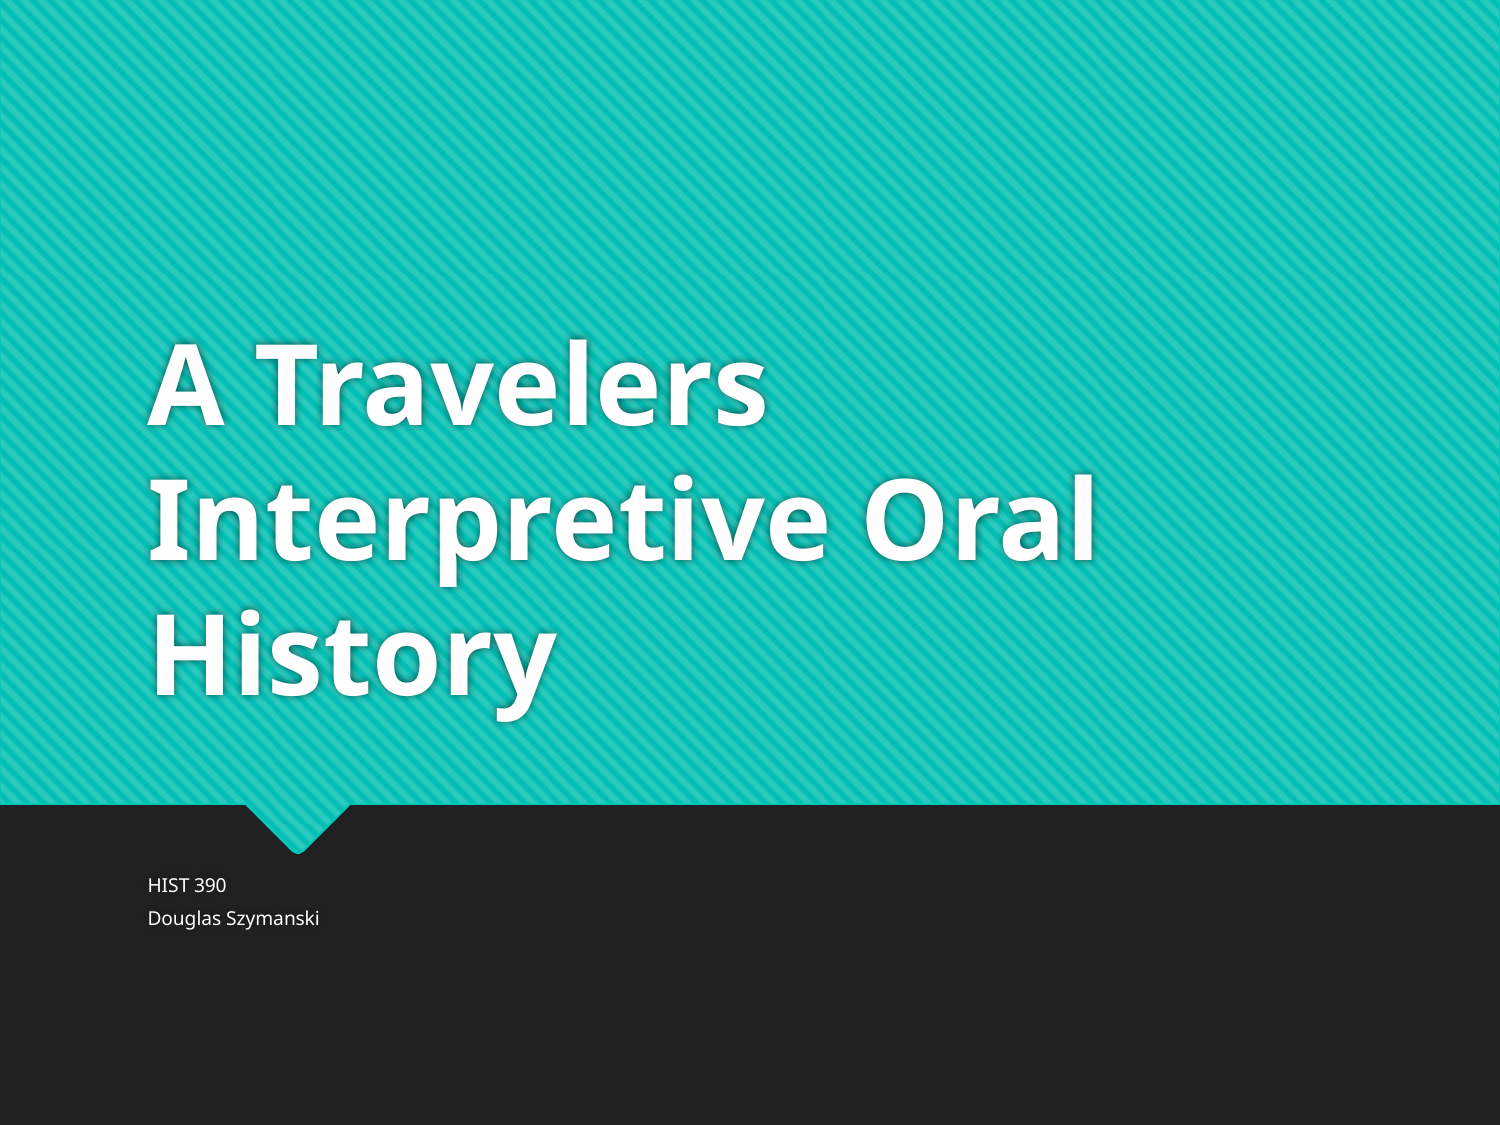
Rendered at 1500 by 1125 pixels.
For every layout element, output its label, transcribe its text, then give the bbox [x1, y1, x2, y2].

subtitle HIST 390 Douglas Szymanski [132, 866, 1368, 938]
title A Travelers Interpretive Oral History [132, 237, 1368, 726]
